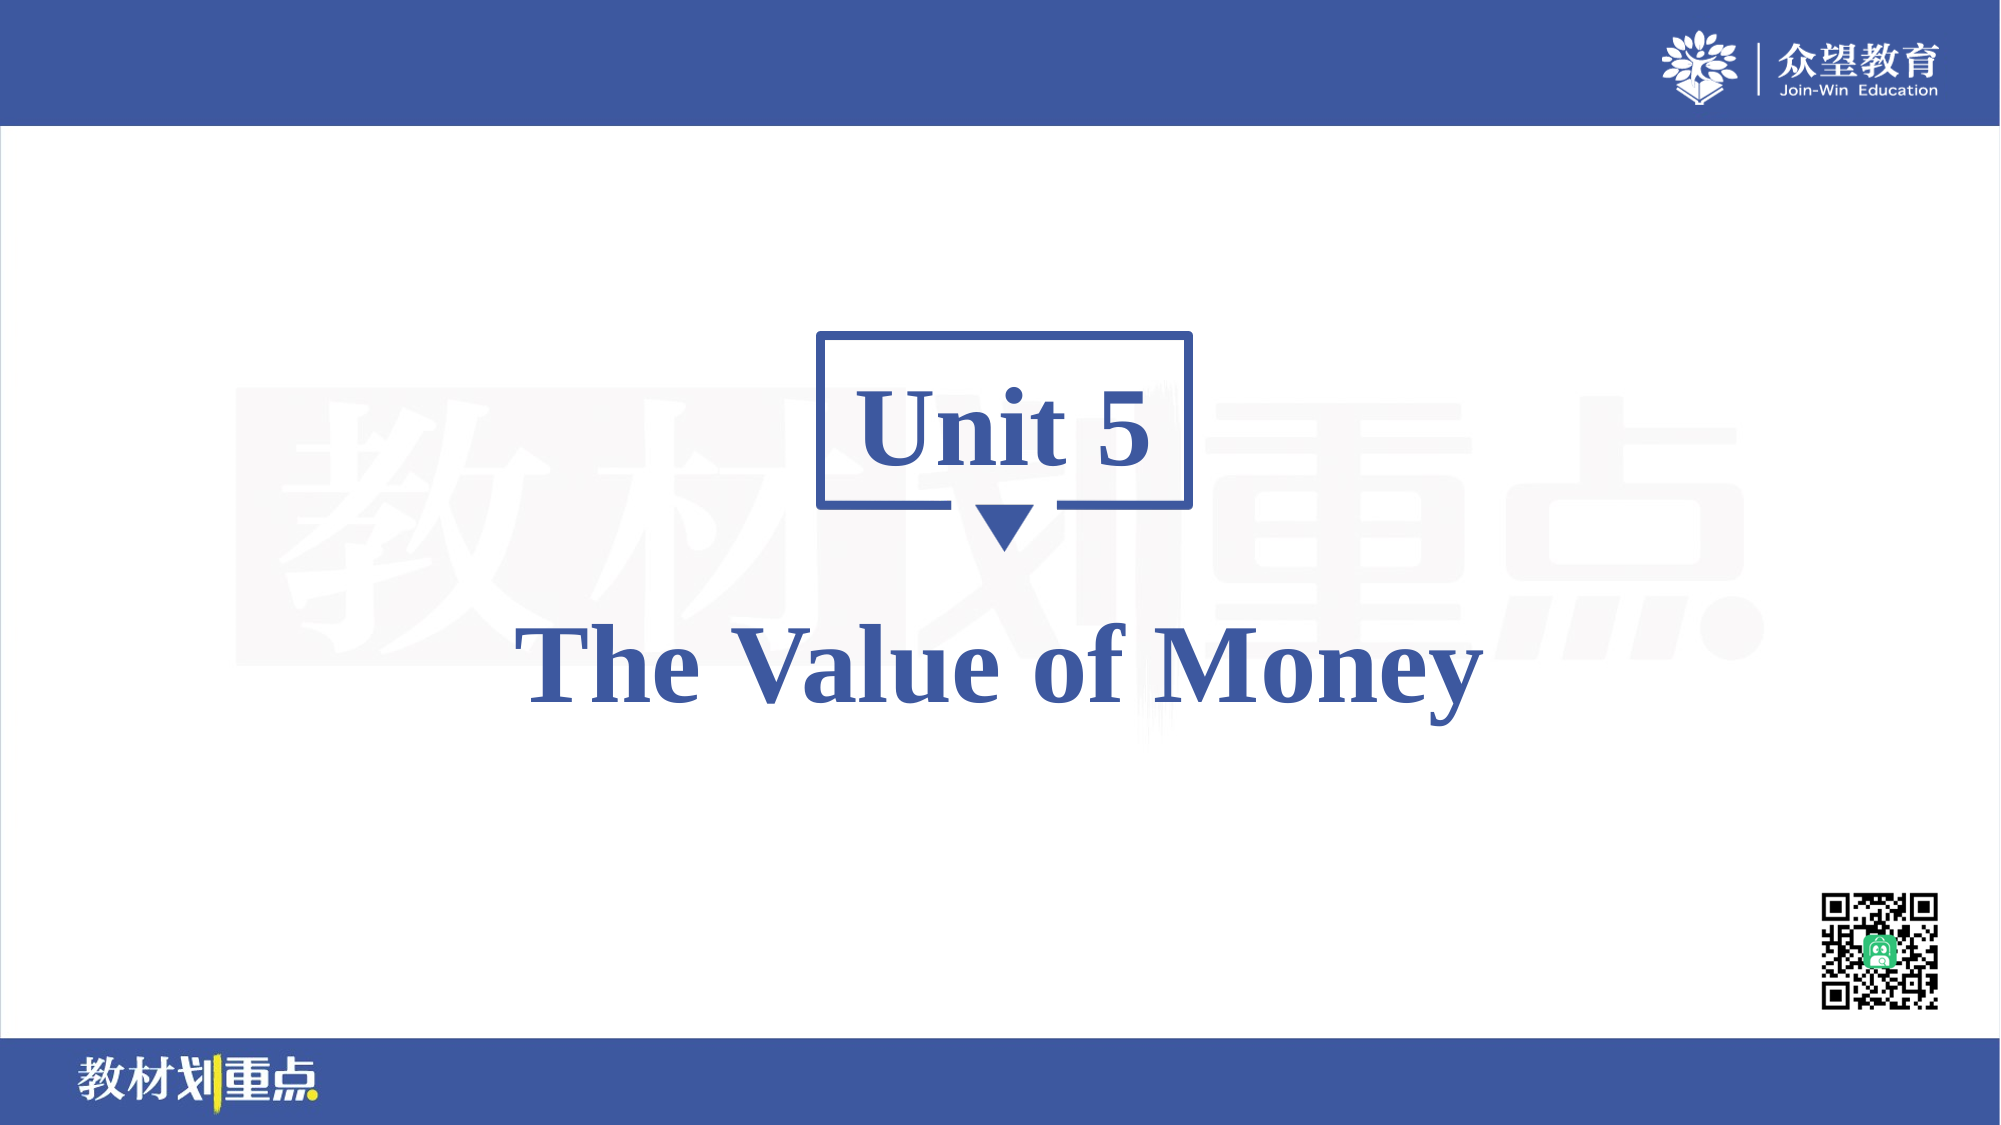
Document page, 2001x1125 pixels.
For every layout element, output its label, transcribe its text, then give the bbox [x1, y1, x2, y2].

picture [0, 732, 2000, 1125]
text_box The Value of Money [0, 578, 2000, 732]
picture [0, 0, 2000, 578]
text_box Unit 5 [814, 341, 1193, 495]
